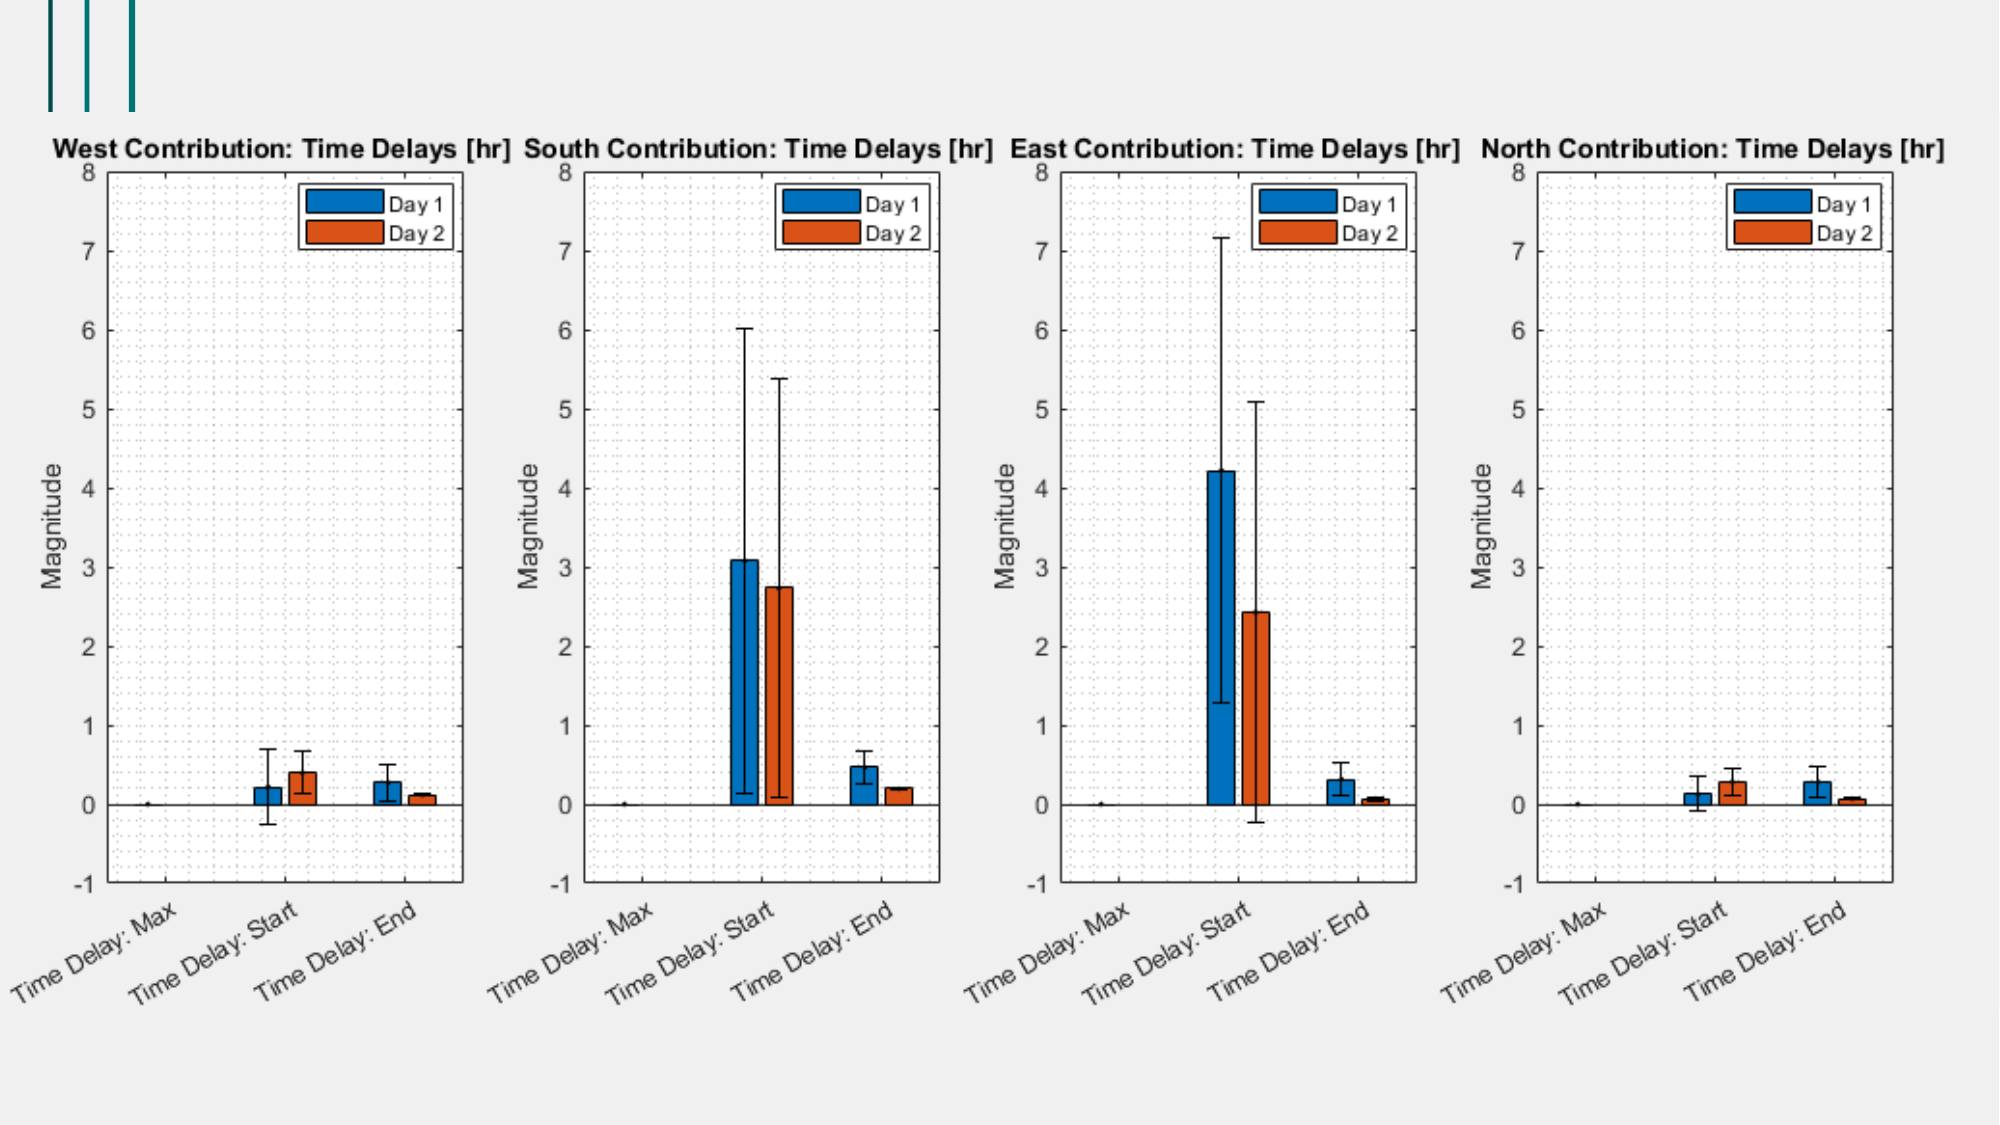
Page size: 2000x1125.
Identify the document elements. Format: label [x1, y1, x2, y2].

list [0, 112, 2000, 1013]
